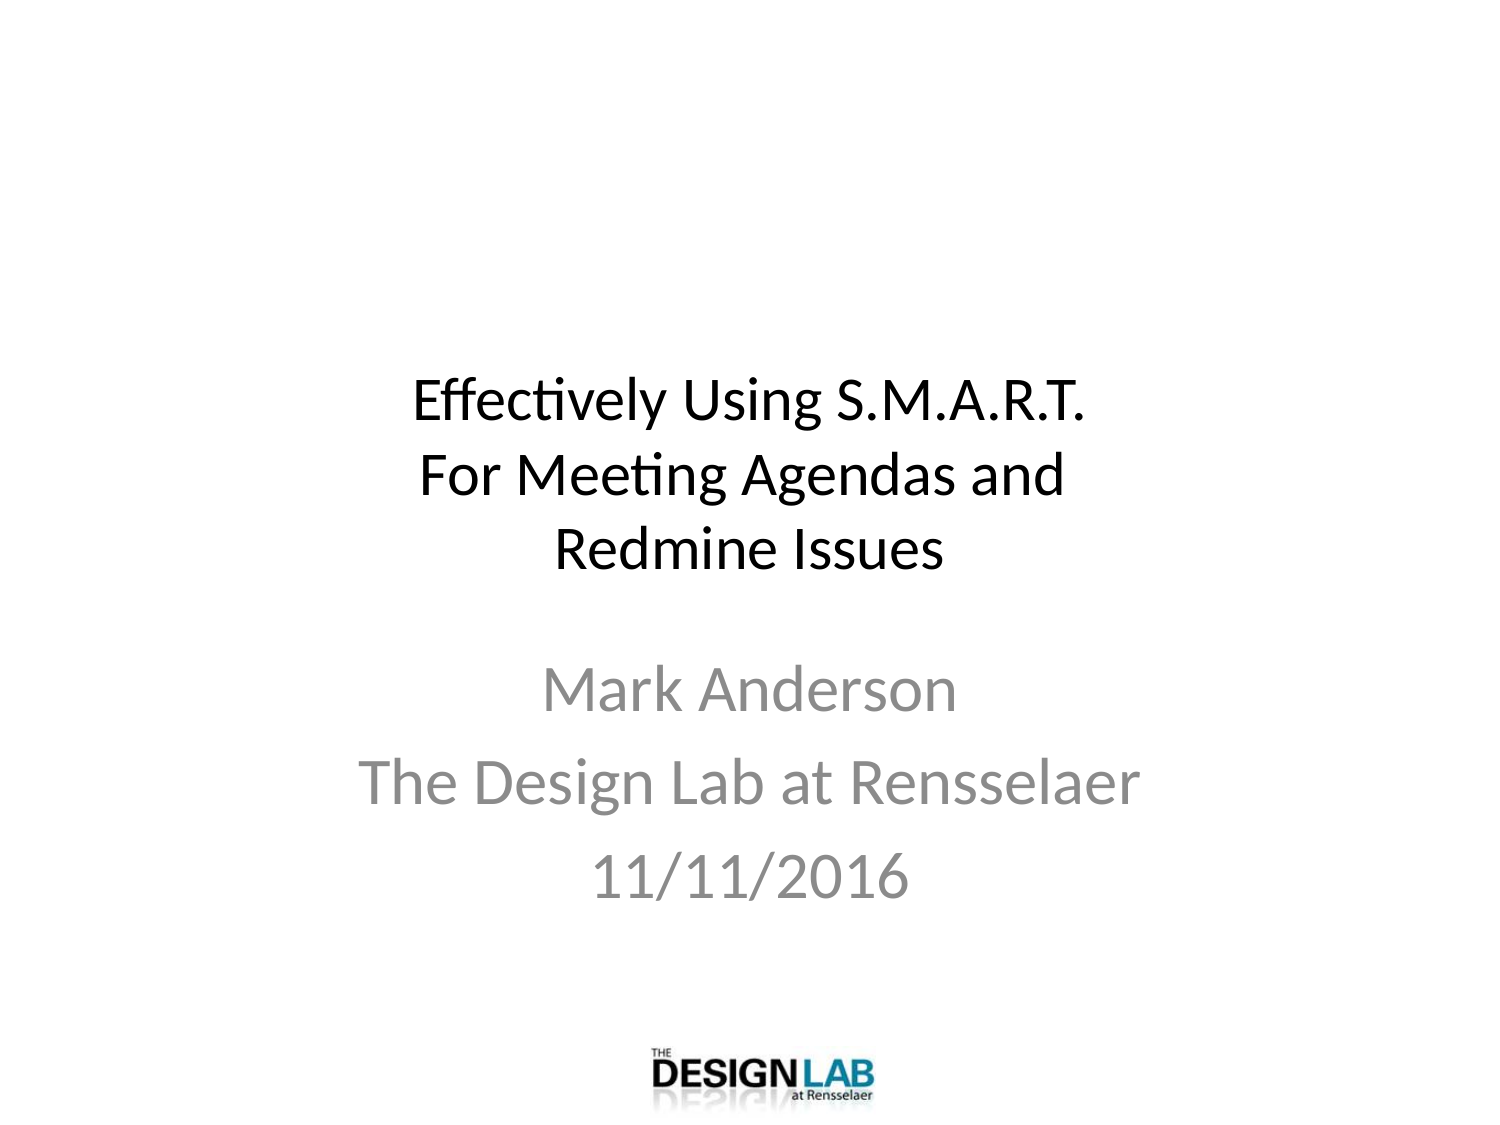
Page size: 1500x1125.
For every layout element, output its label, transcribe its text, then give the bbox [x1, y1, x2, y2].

picture [650, 1046, 876, 1118]
title Effectively Using S.M.A.R.T. For Meeting Agendas and Redmine Issues [112, 349, 1388, 591]
subtitle Mark Anderson The Design Lab at Rensselaer 11/11/2016 [225, 637, 1275, 925]
